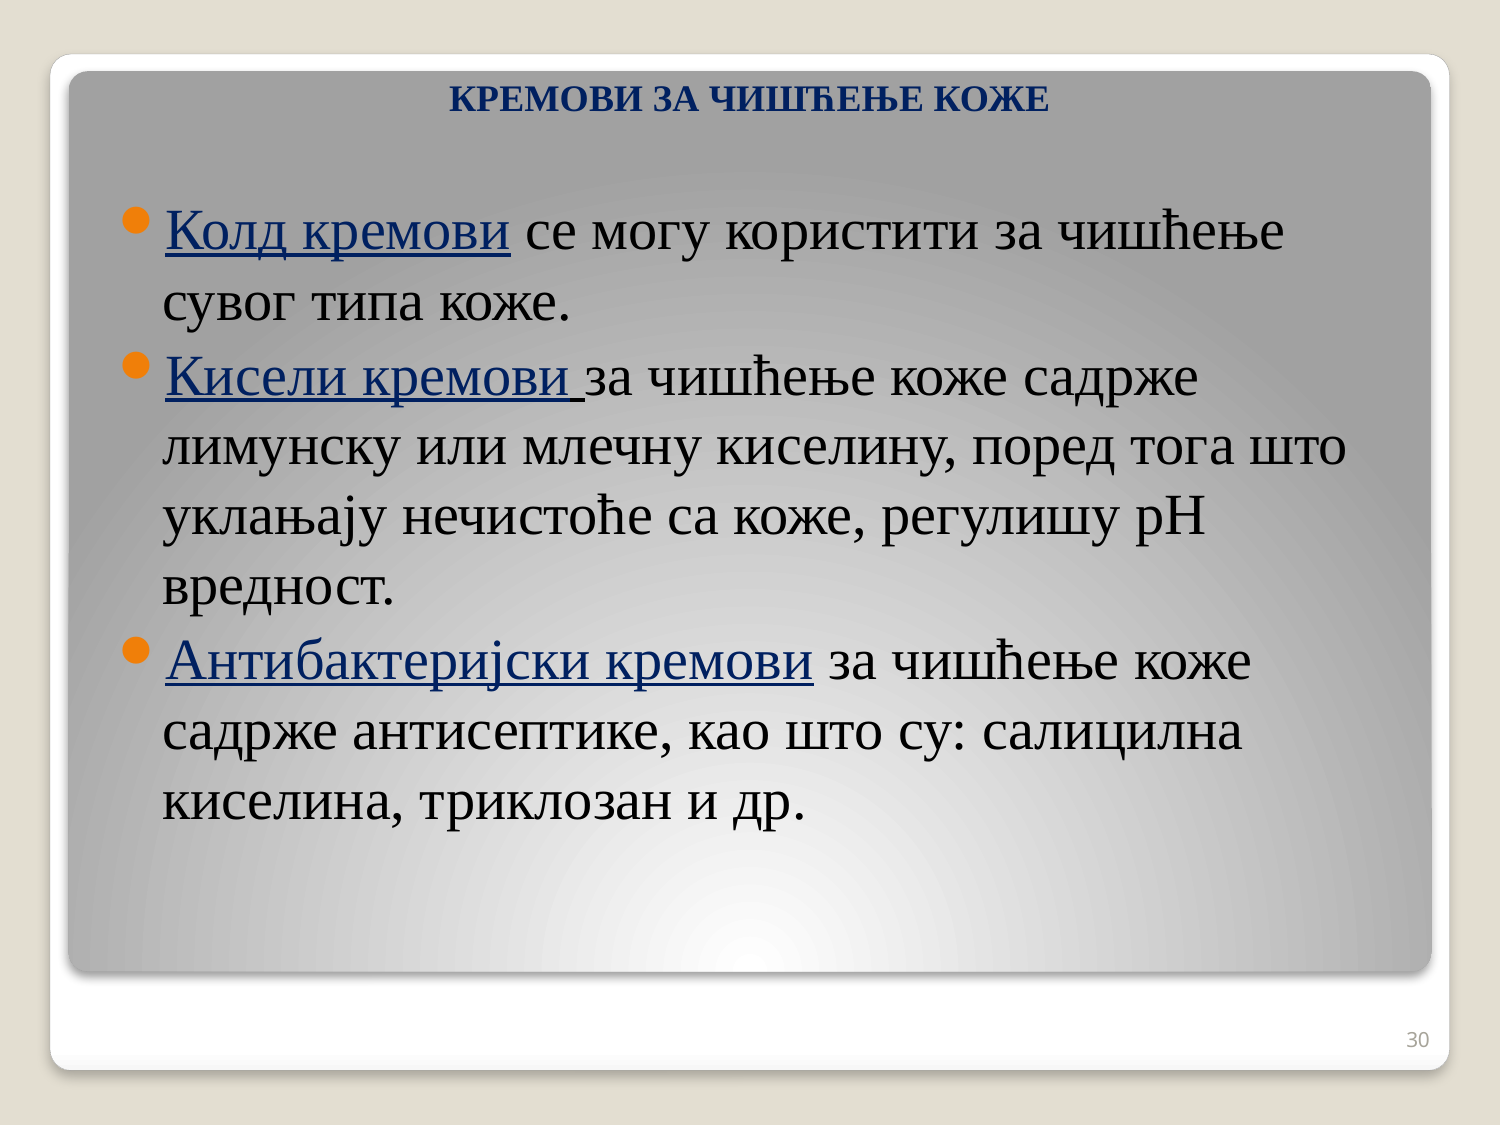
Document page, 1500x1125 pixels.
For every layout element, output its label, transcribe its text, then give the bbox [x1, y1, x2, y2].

text_box КРЕМОВИ ЗА ЧИШЋЕЊЕ КОЖЕ [112, 66, 1388, 127]
slide_number 30 [1369, 1002, 1445, 1063]
list Колд кремови се могу користити за чишћење сувог типа коже. Кисели кремови за чишћење коже садрже лимунску или млечну киселину, поред тога што уклањају нечистоће са коже, регулишу pH вредност. Антибактеријски кремови за чишћење коже садрже антисептике, као што су: салицилна киселина, триклозан и др. [88, 101, 1424, 1047]
